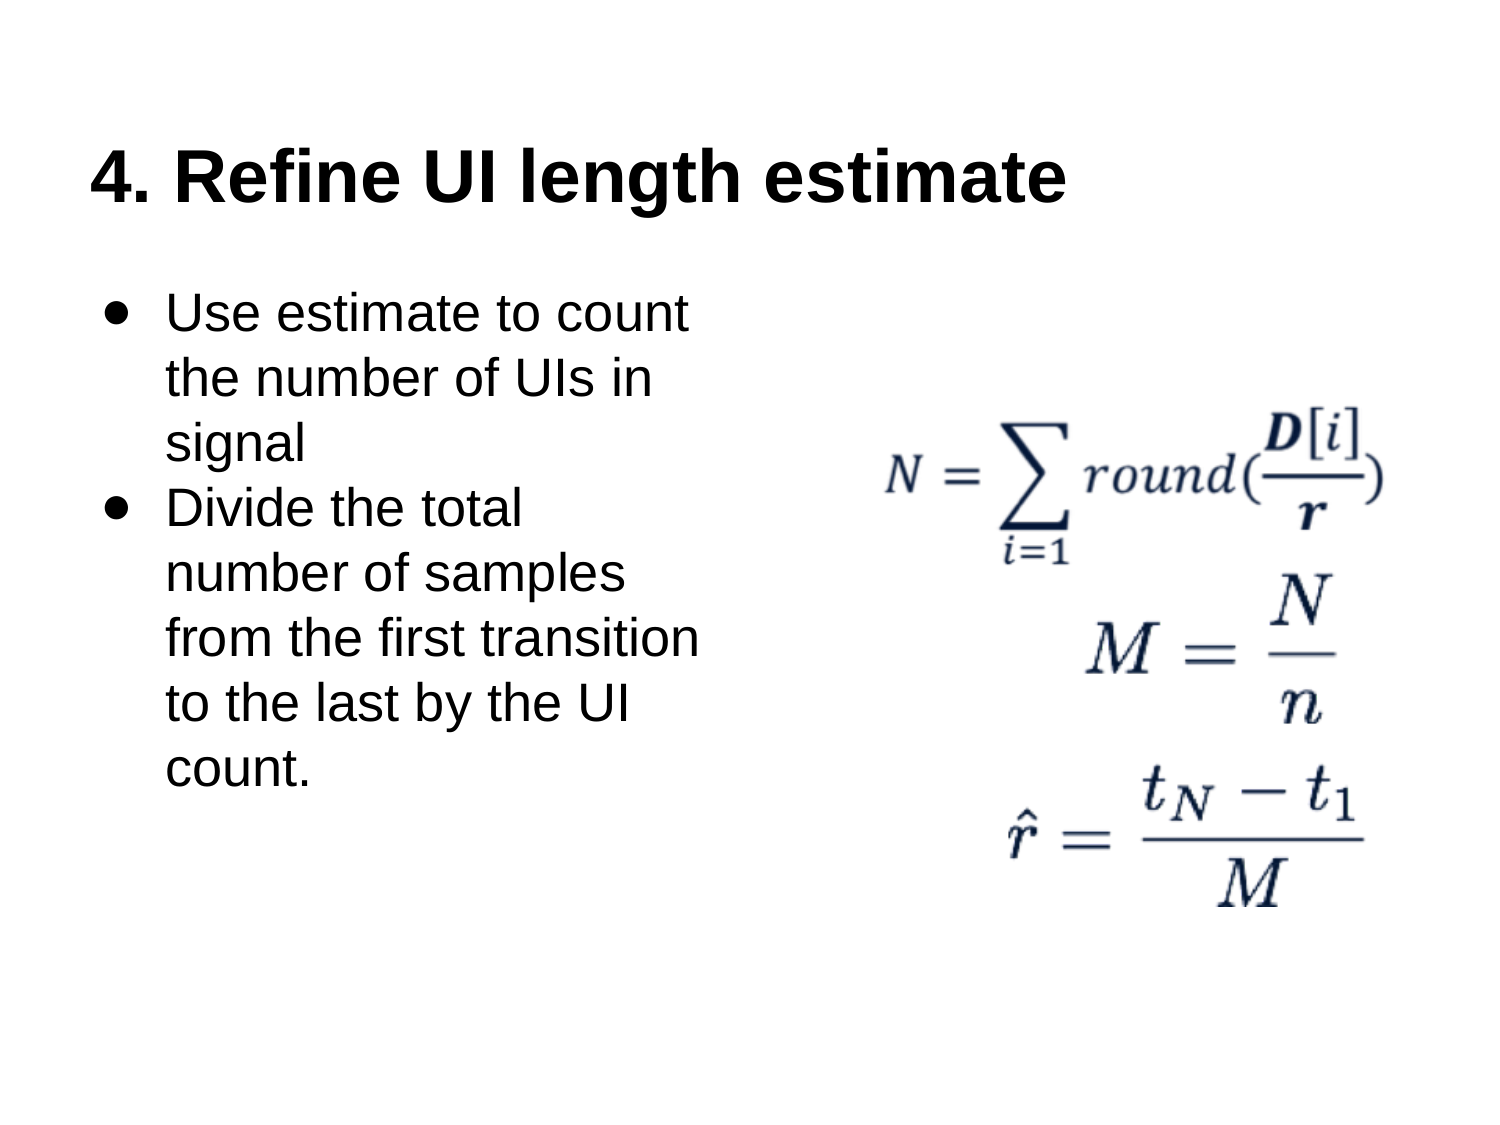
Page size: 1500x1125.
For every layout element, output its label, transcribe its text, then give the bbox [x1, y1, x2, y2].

picture [846, 393, 1426, 907]
title 4. Refine UI length estimate [75, 45, 1425, 233]
list Use estimate to count the number of UIs in signal Divide the total number of samples from the first transition to the last by the UI count. [75, 262, 731, 1078]
